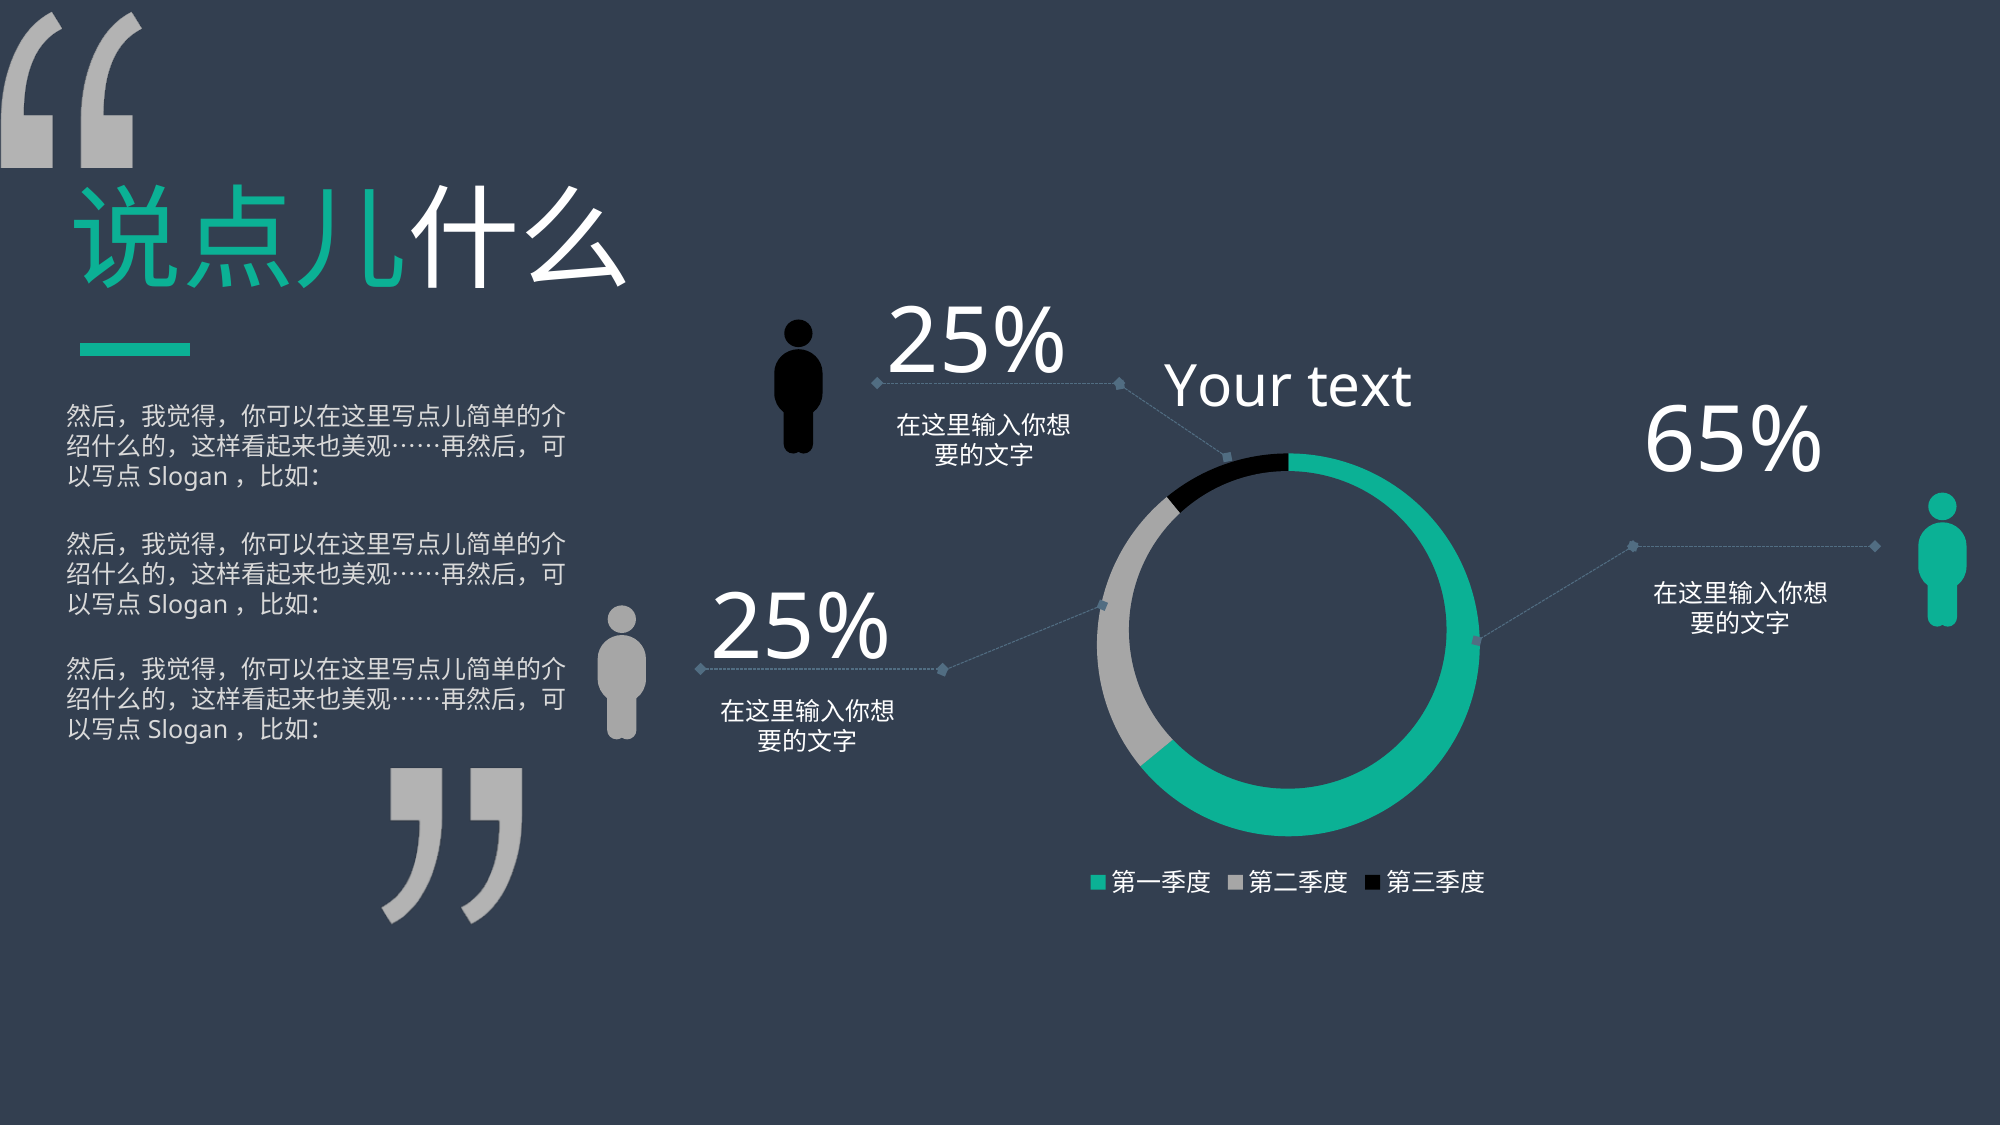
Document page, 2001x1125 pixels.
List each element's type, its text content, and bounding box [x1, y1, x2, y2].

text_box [597, 273, 1967, 906]
picture [0, 0, 150, 186]
text_box 然后，我觉得，你可以在这里写点儿简单的介绍什么的，这样看起来也美观……再然后，可以写点Slogan，比如： [52, 392, 597, 521]
text_box 然后，我觉得，你可以在这里写点儿简单的介绍什么的，这样看起来也美观……再然后，可以写点Slogan，比如： [52, 645, 597, 781]
text_box 说点儿什么 [55, 159, 648, 310]
text_box 然后，我觉得，你可以在这里写点儿简单的介绍什么的，这样看起来也美观……再然后，可以写点Slogan，比如： [52, 521, 597, 645]
picture [373, 750, 543, 937]
